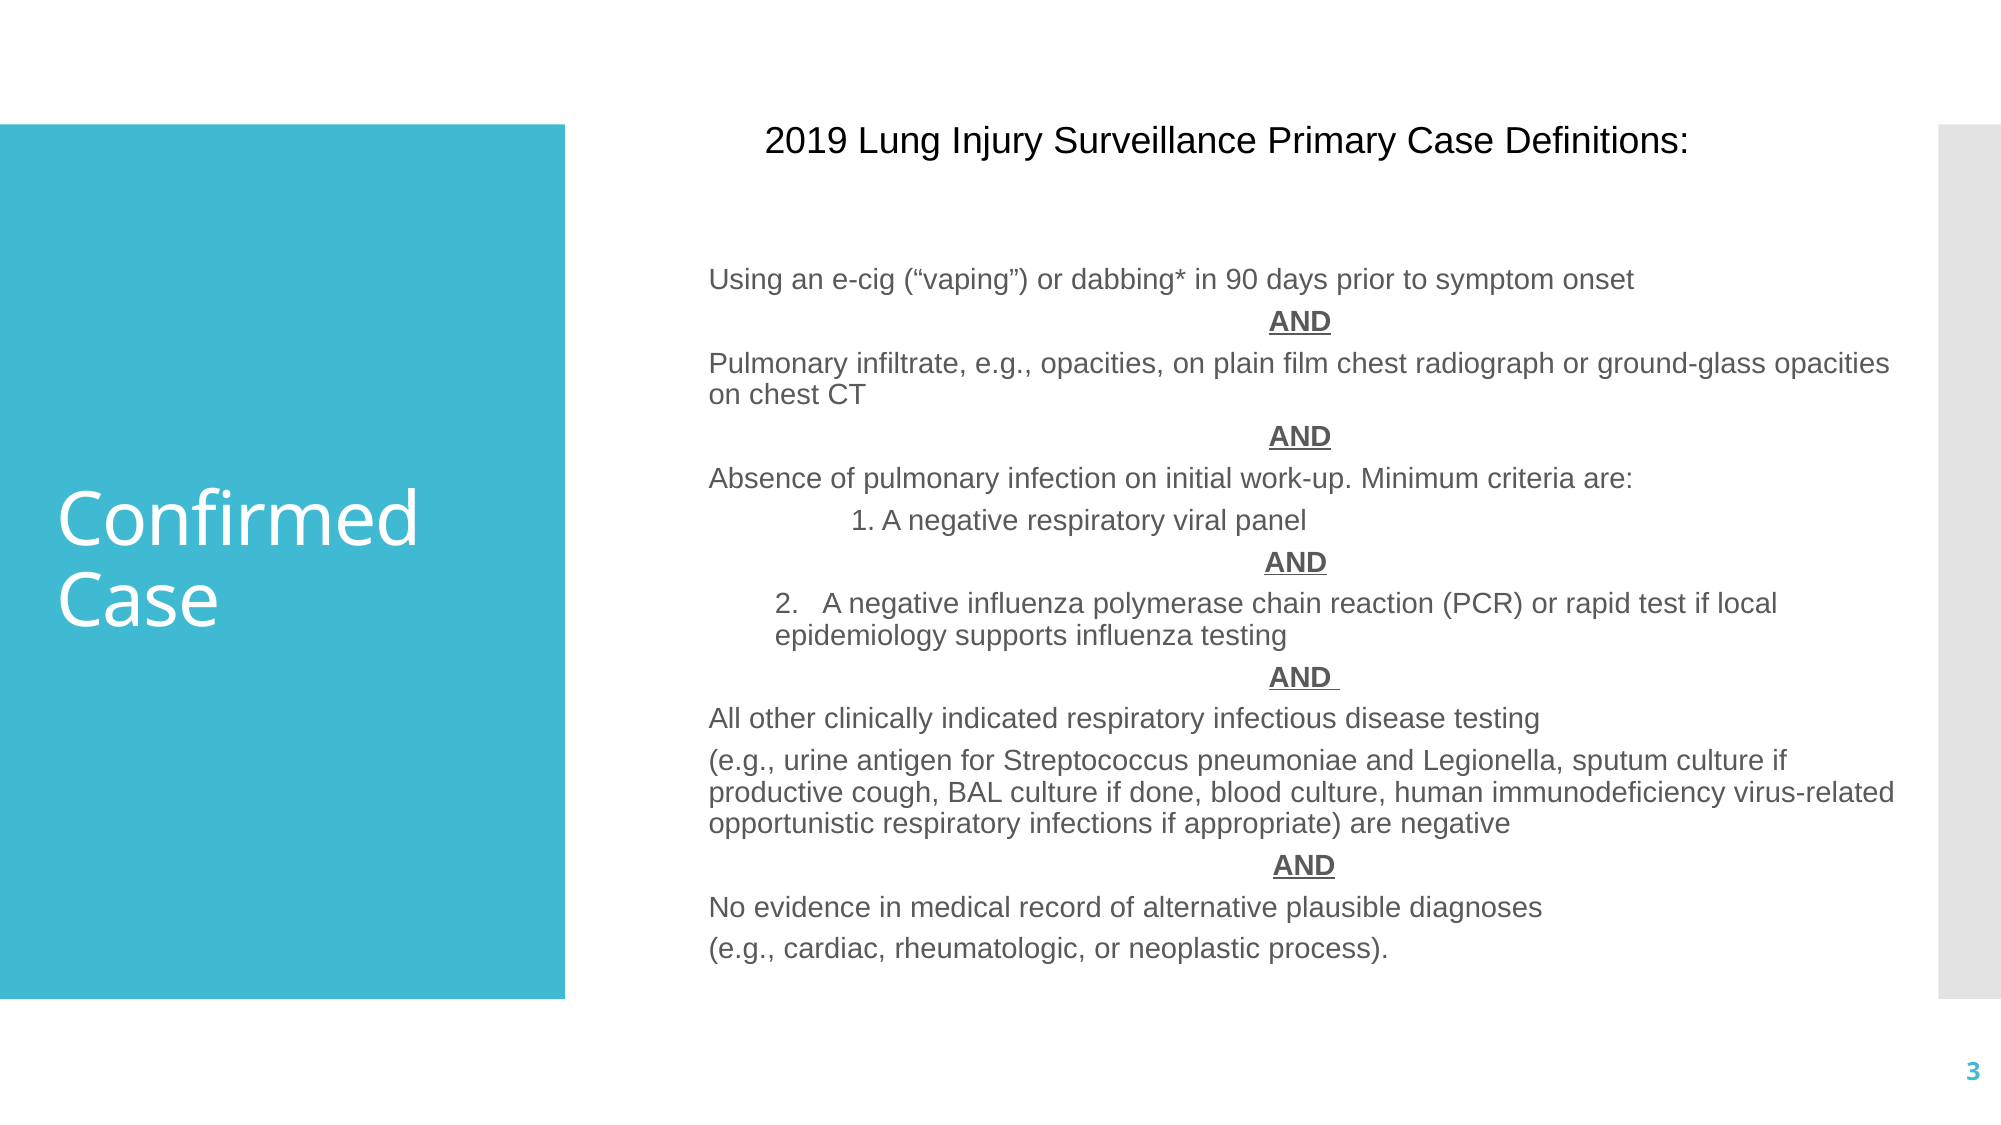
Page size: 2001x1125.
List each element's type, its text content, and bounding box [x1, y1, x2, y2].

slide_number 3 [1744, 1042, 1996, 1103]
list Using an e-cig (“vaping”) or dabbing* in 90 days prior to symptom onset AND Pulmonary infiltrate, e.g., opacities, on plain film chest radiograph or ground-glass opacities on chest CT AND Absence of pulmonary infection on initial work-up. Minimum criteria are: 1. A negative respiratory viral panel AND 2. A negative influenza polymerase chain reaction (PCR) or rapid test if local epidemiology supports influenza testing AND All other clinically indicated respiratory infectious disease testing (e.g., urine antigen for Streptococcus pneumoniae and Legionella, sputum culture if productive cough, BAL culture if done, blood culture, human immunodeficiency virus-related opportunistic respiratory infections if appropriate) are negative AND No evidence in medical record of alternative plausible diagnoses (e.g., cardiac, rheumatologic, or neoplastic process). [611, 232, 1915, 1073]
text_box 2019 Lung Injury Surveillance Primary Case Definitions: [749, 109, 1716, 169]
title Confirmed Case [41, 184, 525, 940]
